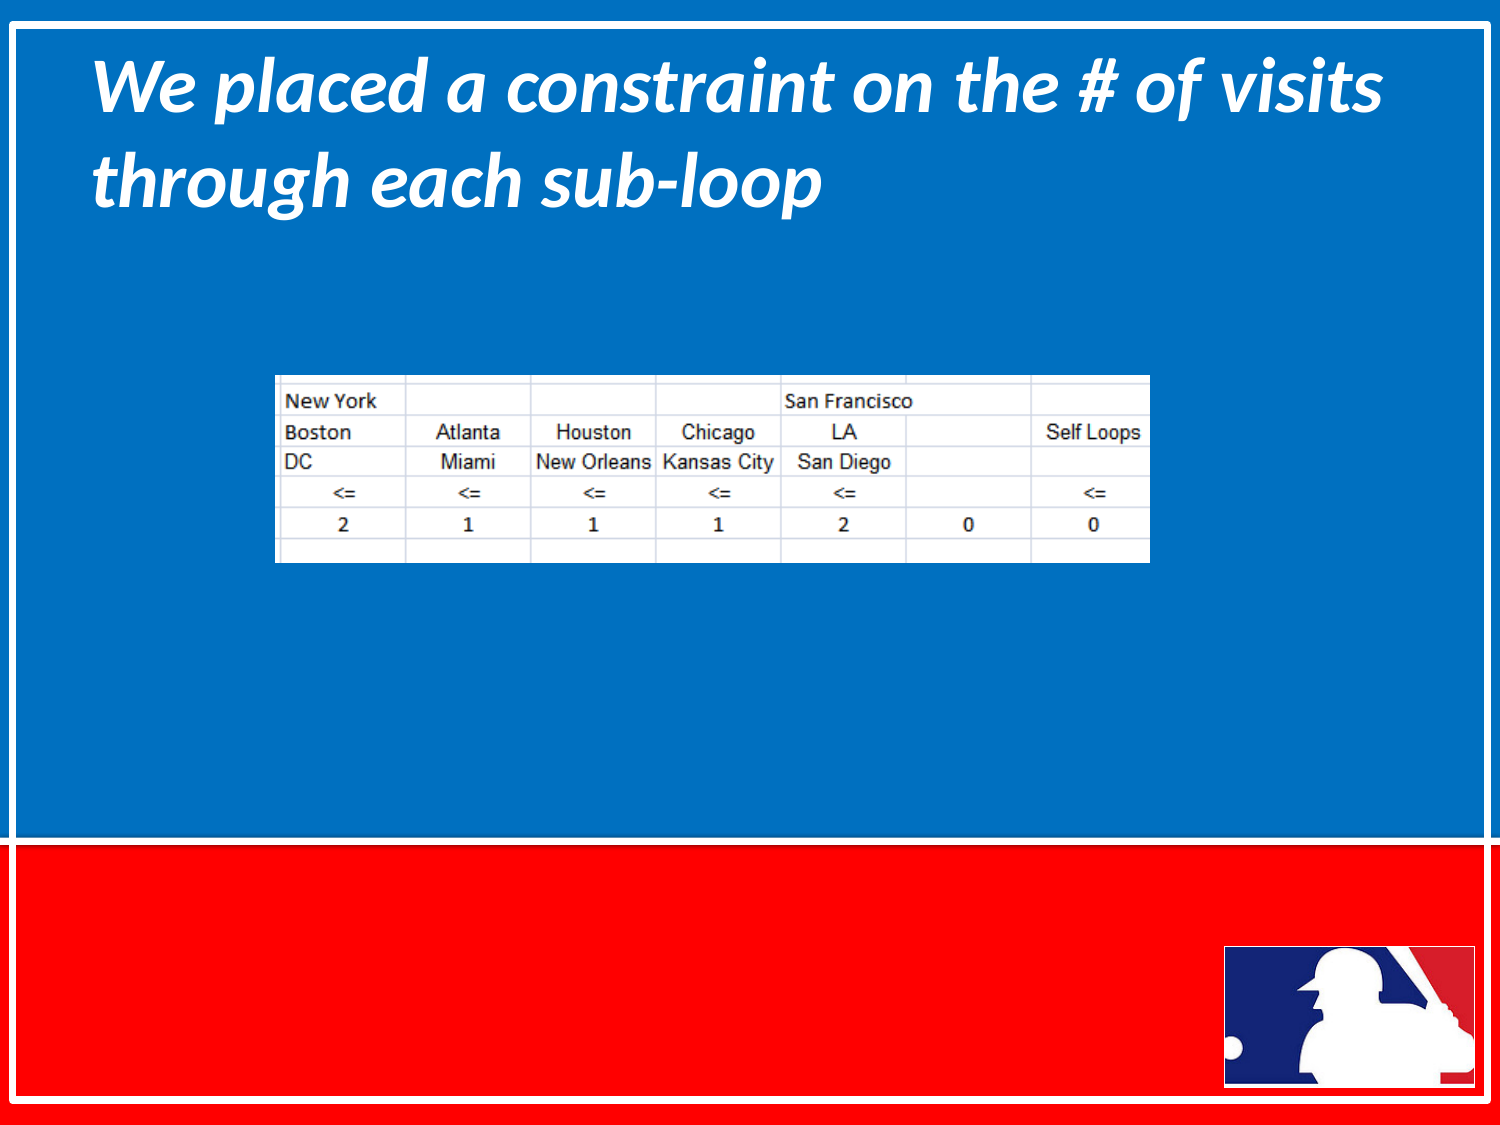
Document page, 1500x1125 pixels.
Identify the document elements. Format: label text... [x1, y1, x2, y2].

picture [1225, 947, 1474, 1087]
title We placed a constraint on the # of visits through each sub-loop [75, 25, 1425, 231]
picture [274, 374, 1151, 563]
